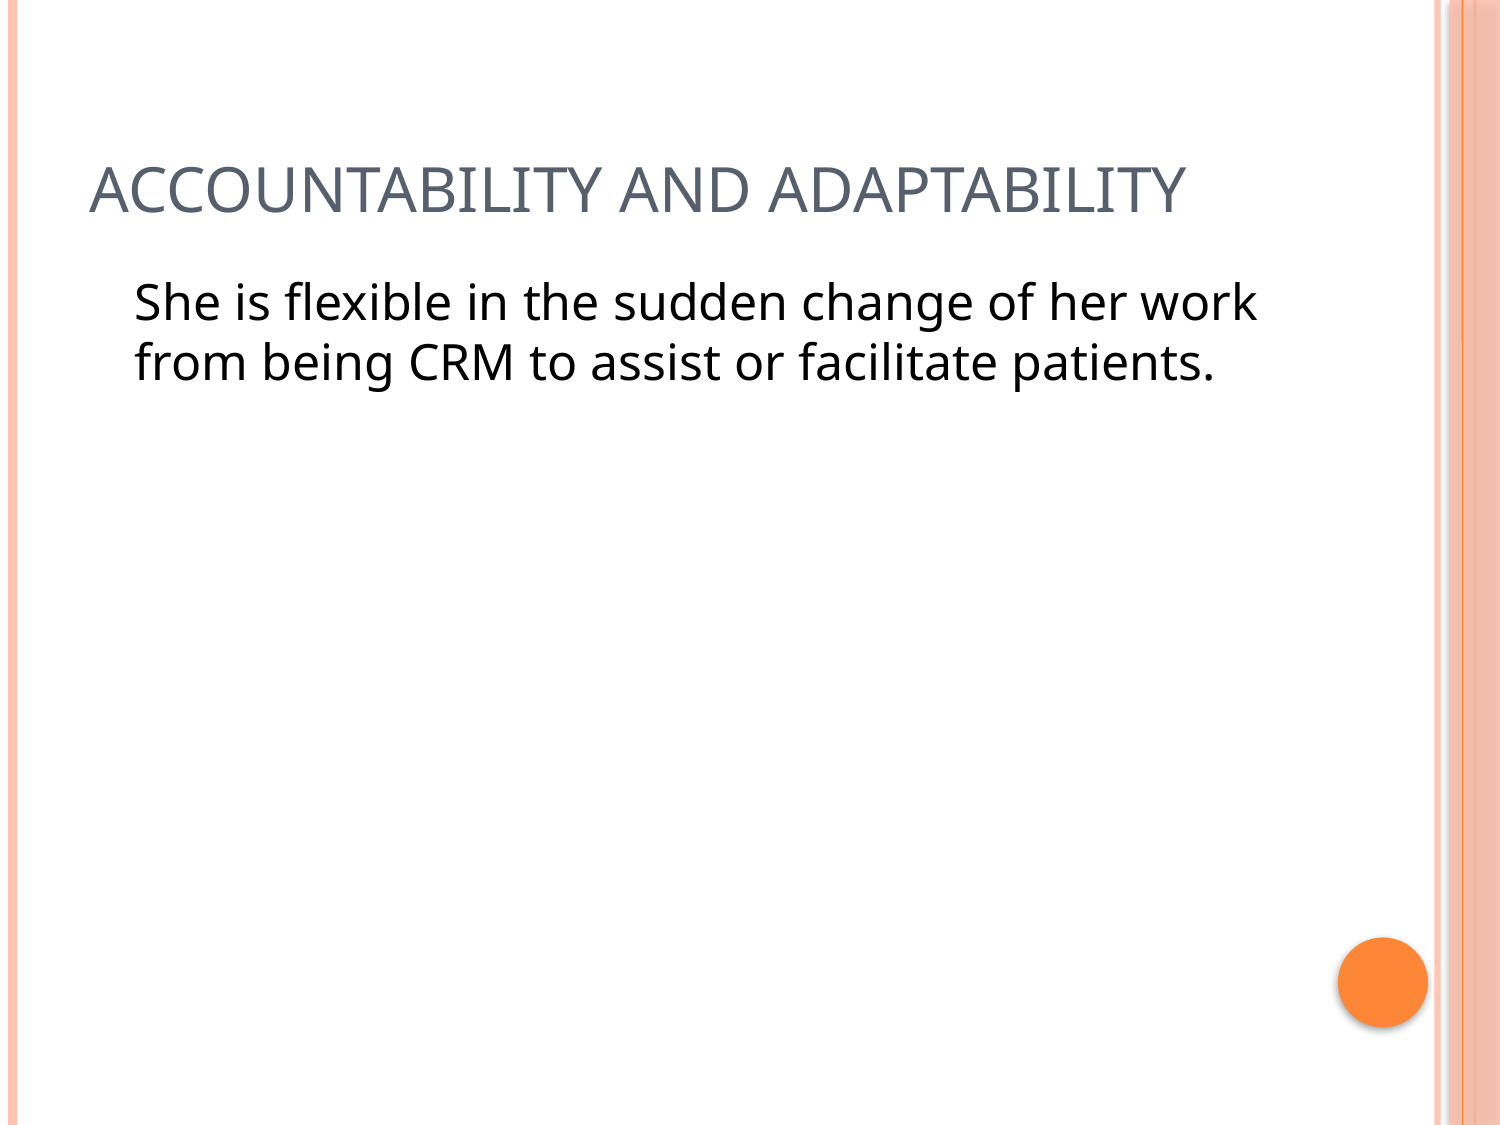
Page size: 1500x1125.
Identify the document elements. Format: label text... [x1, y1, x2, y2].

list She is flexible in the sudden change of her work from being CRM to assist or facilitate patients. [75, 262, 1300, 1062]
title Accountability and Adaptability [75, 45, 1300, 233]
